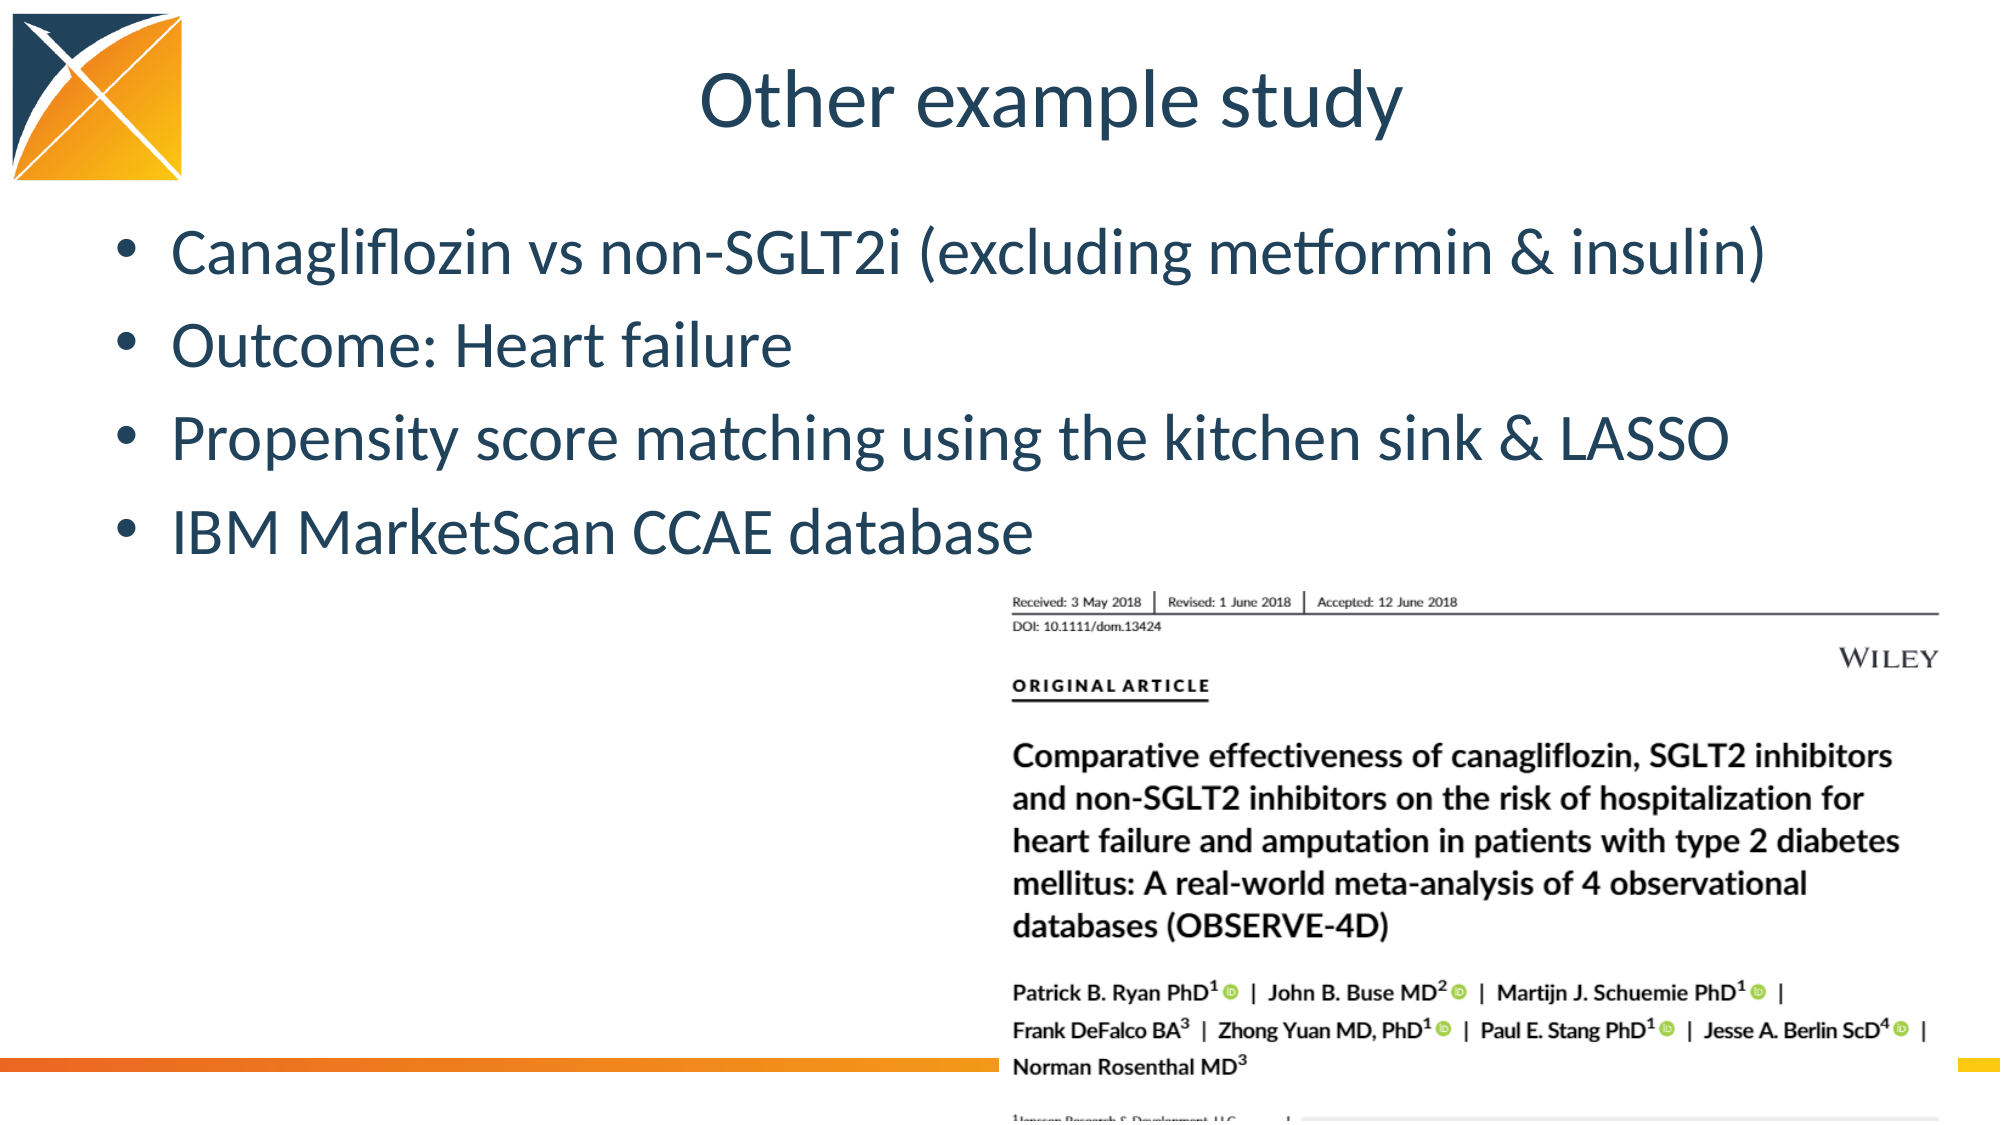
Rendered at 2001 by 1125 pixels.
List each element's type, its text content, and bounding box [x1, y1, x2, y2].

picture [0, 0, 206, 200]
picture [999, 590, 1959, 1121]
list Canagliflozin vs non-SGLT2i (excluding metformin & insulin) Outcome: Heart failure Propensity score matching using the kitchen sink & LASSO IBM MarketScan CCAE database [99, 200, 1900, 1005]
title Other example study [205, 24, 1900, 163]
